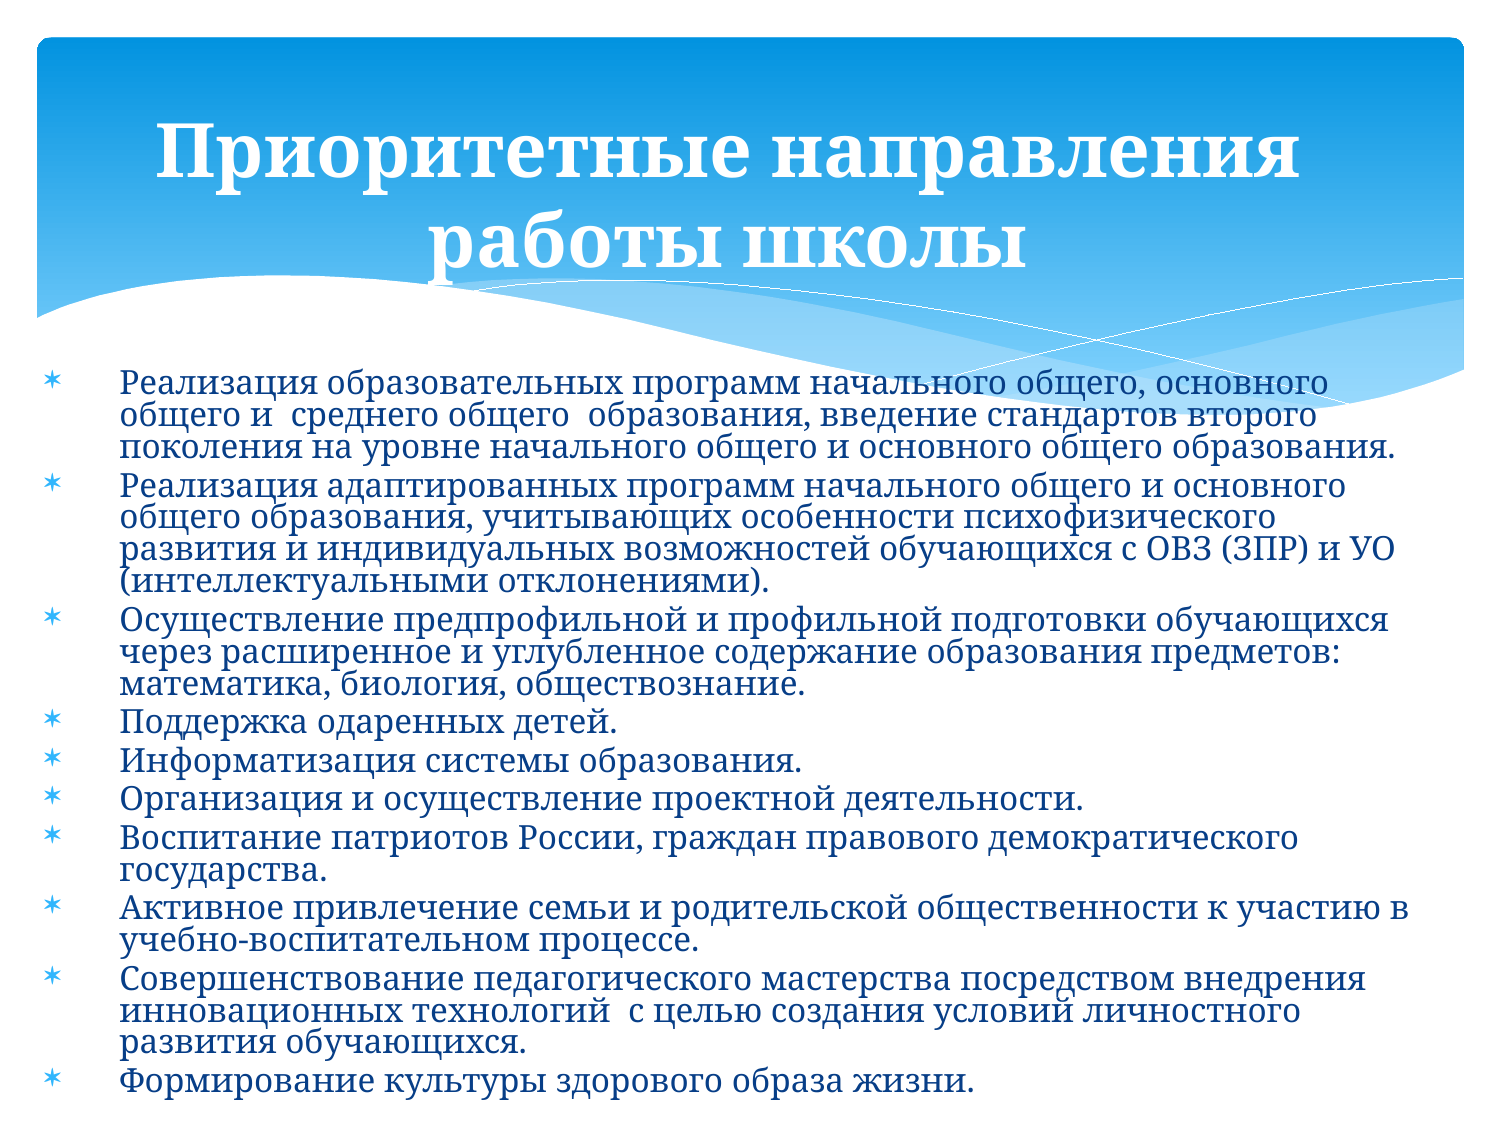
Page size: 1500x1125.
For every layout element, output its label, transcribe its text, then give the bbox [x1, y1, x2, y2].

title Приоритетные направления работы школы [52, 89, 1404, 296]
list Реализация образовательных программ начального общего, основного общего и среднего общего образования, введение стандартов второго поколения на уровне начального общего и основного общего образования. Реализация адаптированных программ начального общего и основного общего образования, учитывающих особенности психофизического развития и индивидуальных возможностей обучающихся с ОВЗ (ЗПР) и УО (интеллектуальными отклонениями). Осуществление предпрофильной и профильной подготовки обучающихся через расширенное и углубленное содержание образования предметов: математика, биология, обществознание. Поддержка одаренных детей. Информатизация системы образования. Организация и осуществление проектной деятельности. Воспитание патриотов России, граждан правового демократического государства. Активное привлечение семьи и родительской общественности к участию в учебно-воспитательном процессе. Совершенствование педагогического мастерства посредством внедрения инновационных технологий с целью создания условий личностного развития обучающихся. Формирование культуры здорового образа жизни. [29, 361, 1448, 1083]
